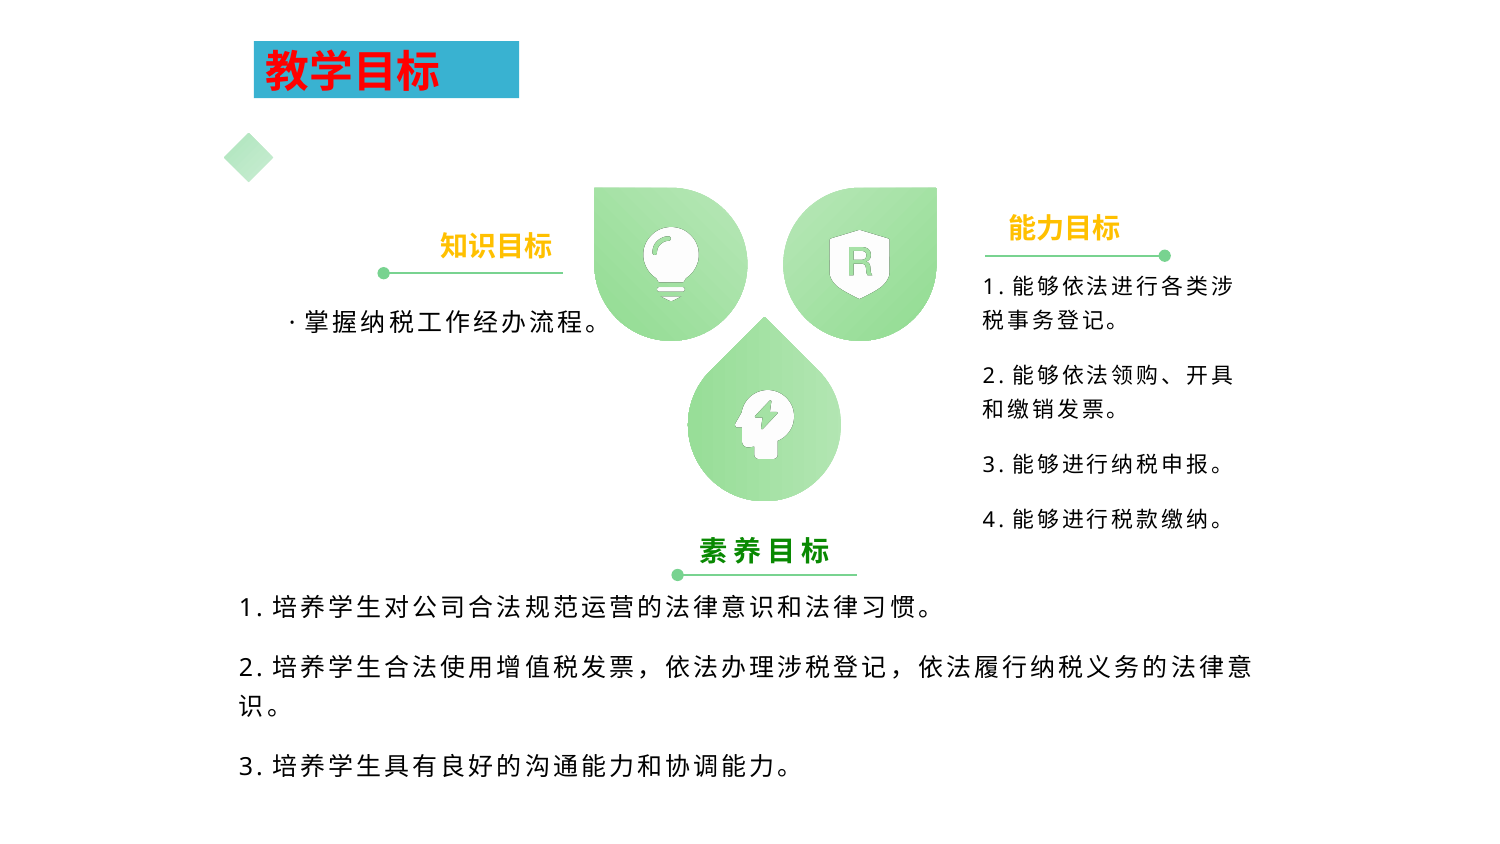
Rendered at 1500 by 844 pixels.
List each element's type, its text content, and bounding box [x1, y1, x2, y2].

text_box 素养目标 [557, 525, 845, 562]
picture [825, 229, 895, 299]
text_box 知识目标 [279, 220, 567, 257]
text_box 教学目标 [253, 41, 520, 99]
picture [730, 390, 799, 460]
text_box 能力目标 [994, 203, 1282, 240]
text_box 1.培养学生对公司合法规范运营的法律意识和法律习惯。 2.培养学生合法使用增值税发票，依法办理涉税登记，依法履行纳税义务的法律意识。 3.培养学生具有良好的沟通能力和协调能力。 [224, 575, 1296, 731]
text_box [594, 187, 748, 341]
text_box [687, 316, 841, 502]
text_box ·掌握纳税工作经办流程。 [274, 290, 631, 500]
text_box 1.能够依法进行各类涉税事务登记。 2.能够依法领购、开具和缴销发票。 3.能够进行纳税申报。 4.能够进行税款缴纳。 [968, 257, 1276, 551]
text_box [783, 187, 937, 341]
text_box [224, 133, 274, 183]
picture [634, 227, 708, 301]
